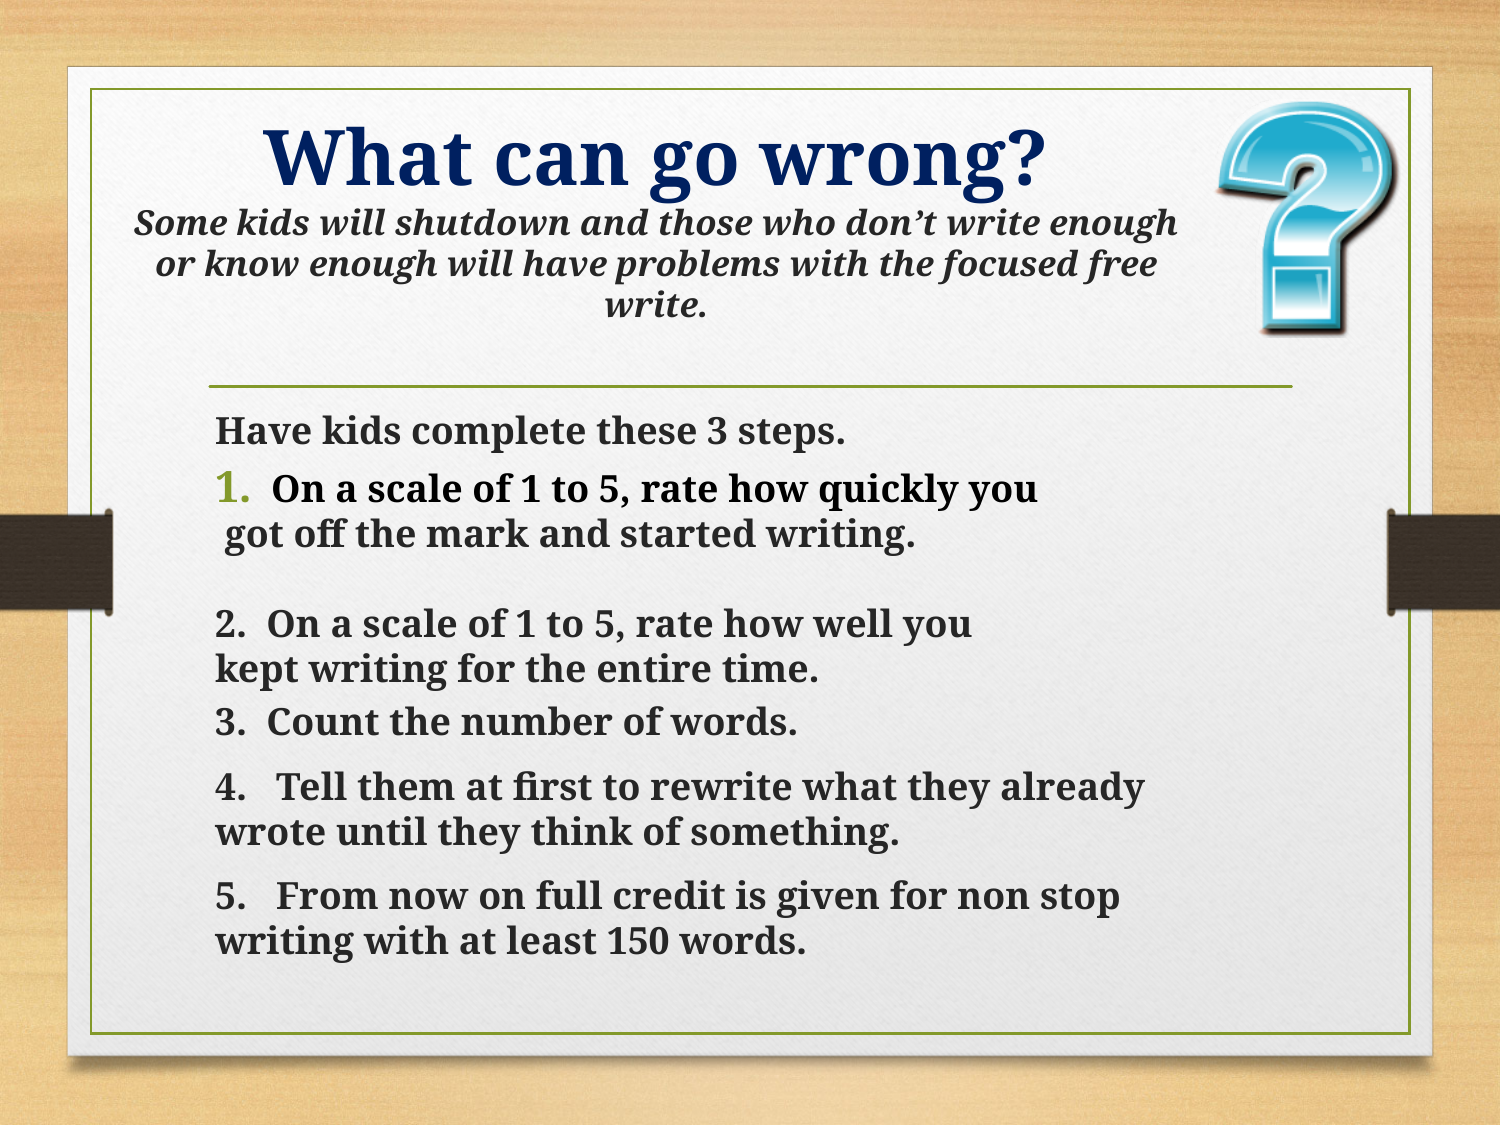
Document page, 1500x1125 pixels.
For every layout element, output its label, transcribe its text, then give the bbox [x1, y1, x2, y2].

list Have kids complete these 3 steps. On a scale of 1 to 5, rate how quickly you got off the mark and started writing. 2. On a scale of 1 to 5, rate how well you kept writing for the entire time. 3. Count the number of words. 4. Tell them at first to rewrite what they already wrote until they think of something. 5. From now on full credit is given for non stop writing with at least 150 words. [200, 399, 1260, 988]
title What can go wrong? Some kids will shutdown and those who don’t write enough or know enough will have problems with the focused free write. [112, 99, 1200, 375]
picture [0, 0, 1500, 1125]
